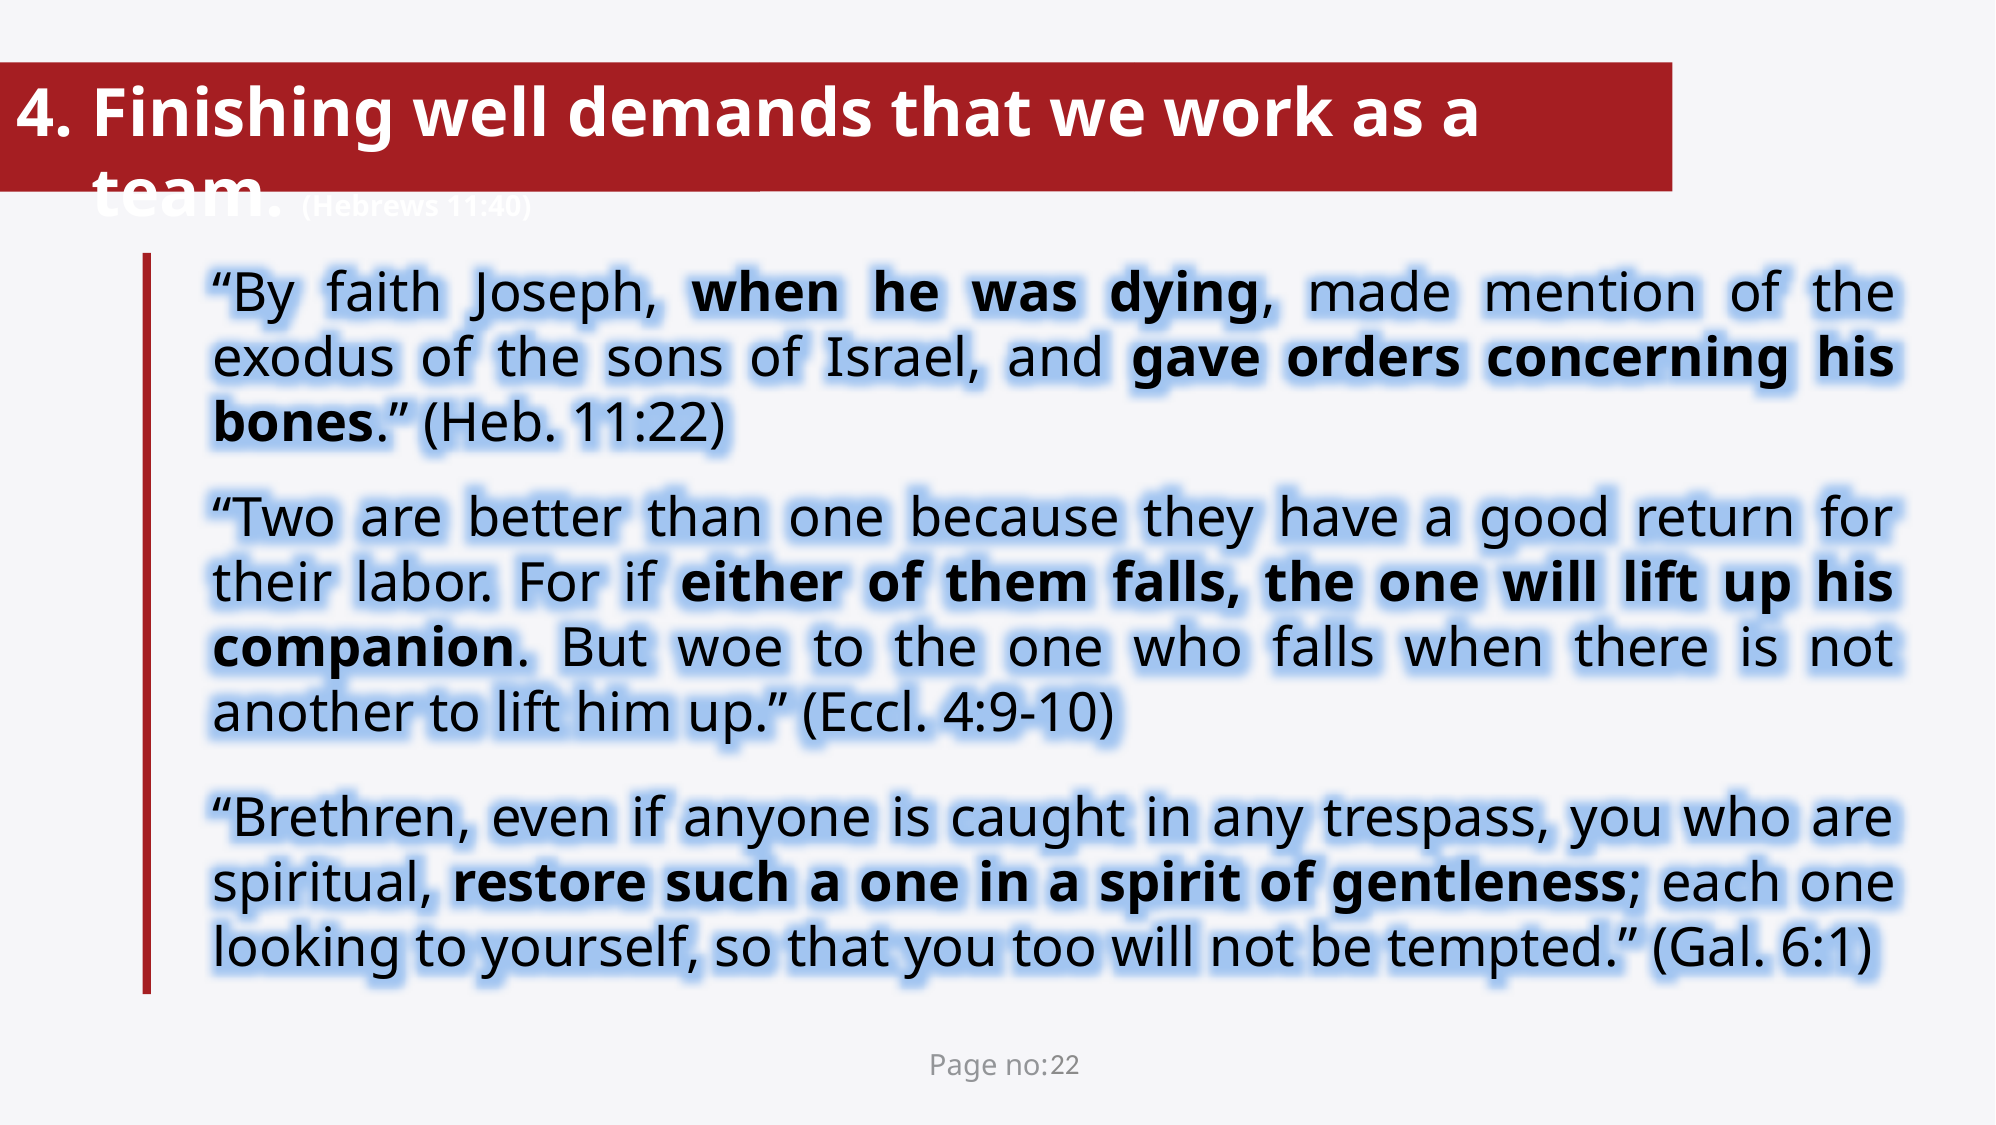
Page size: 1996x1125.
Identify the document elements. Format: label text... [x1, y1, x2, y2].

text_box “By faith Joseph, when he was dying, made mention of the exodus of the sons of Israel, and gave orders concerning his bones.” (Heb. 11:22) [198, 249, 1911, 460]
text_box “Brethren, even if anyone is caught in any trespass, you who are spiritual, restore such a one in a spirit of gentleness; each one looking to yourself, so that you too will not be tempted.” (Gal. 6:1) [198, 774, 1911, 985]
text_box “Two are better than one because they have a good return for their labor. For if either of them falls, the one will lift up his companion. But woe to the one who falls when there is not another to lift him up.” (Eccl. 4:9-10) [198, 474, 1911, 750]
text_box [1, 62, 1673, 194]
